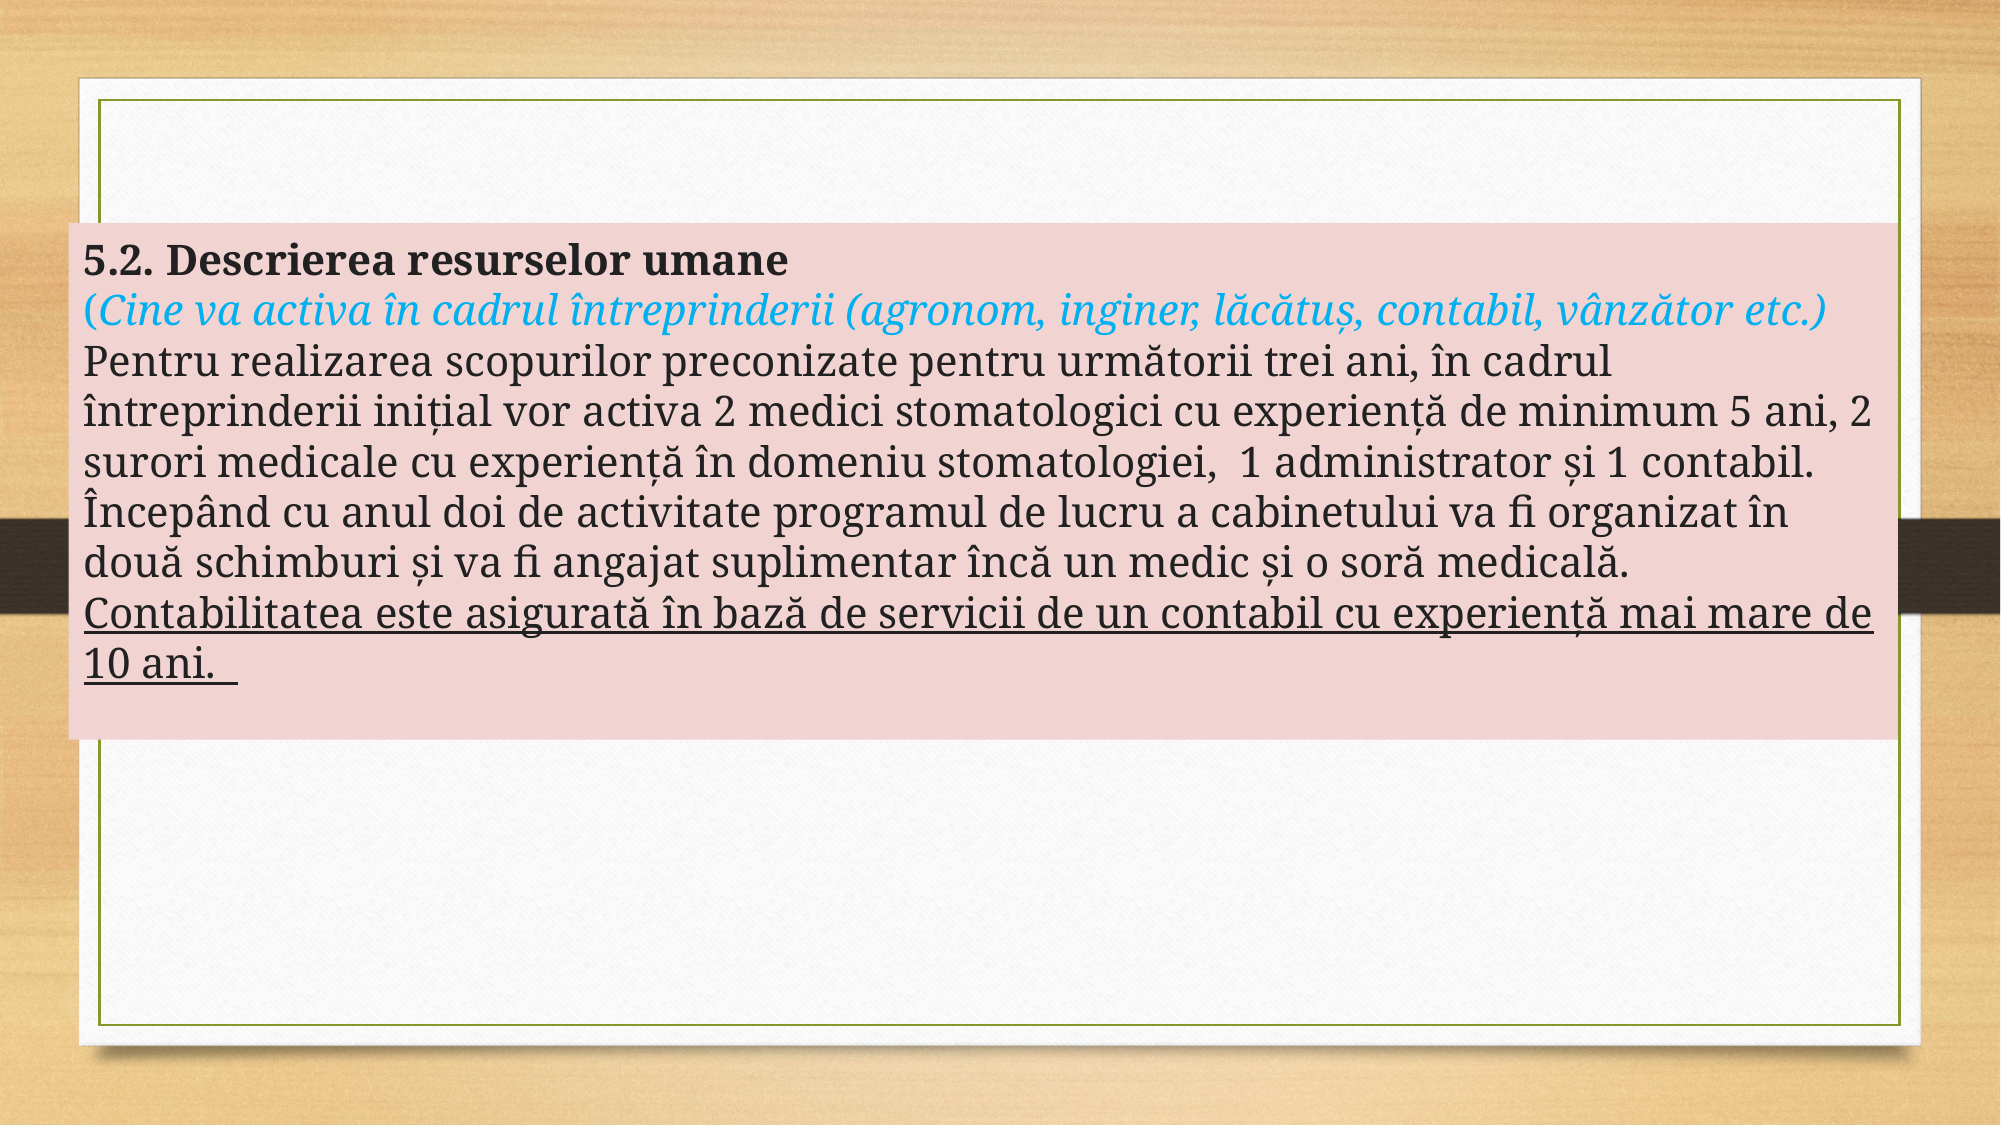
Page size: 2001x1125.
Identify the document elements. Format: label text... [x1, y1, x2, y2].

picture [0, 0, 2001, 1125]
title 5.2. Descrierea resurselor umane (Cine va activa în cadrul întreprinderii (agronom, inginer, lăcătuş, contabil, vânzător etc.) Pentru realizarea scopurilor preconizate pentru următorii trei ani, în cadrul întreprinderii inițial vor activa 2 medici stomatologici cu experiență de minimum 5 ani, 2 surori medicale cu experiență în domeniu stomatologiei, 1 administrator și 1 contabil. Începând cu anul doi de activitate programul de lucru a cabinetului va fi organizat în două schimburi și va fi angajat suplimentar încă un medic și o soră medicală. Contabilitatea este asigurată în bază de servicii de un contabil cu experiență mai mare de 10 ani. [68, 222, 1898, 740]
